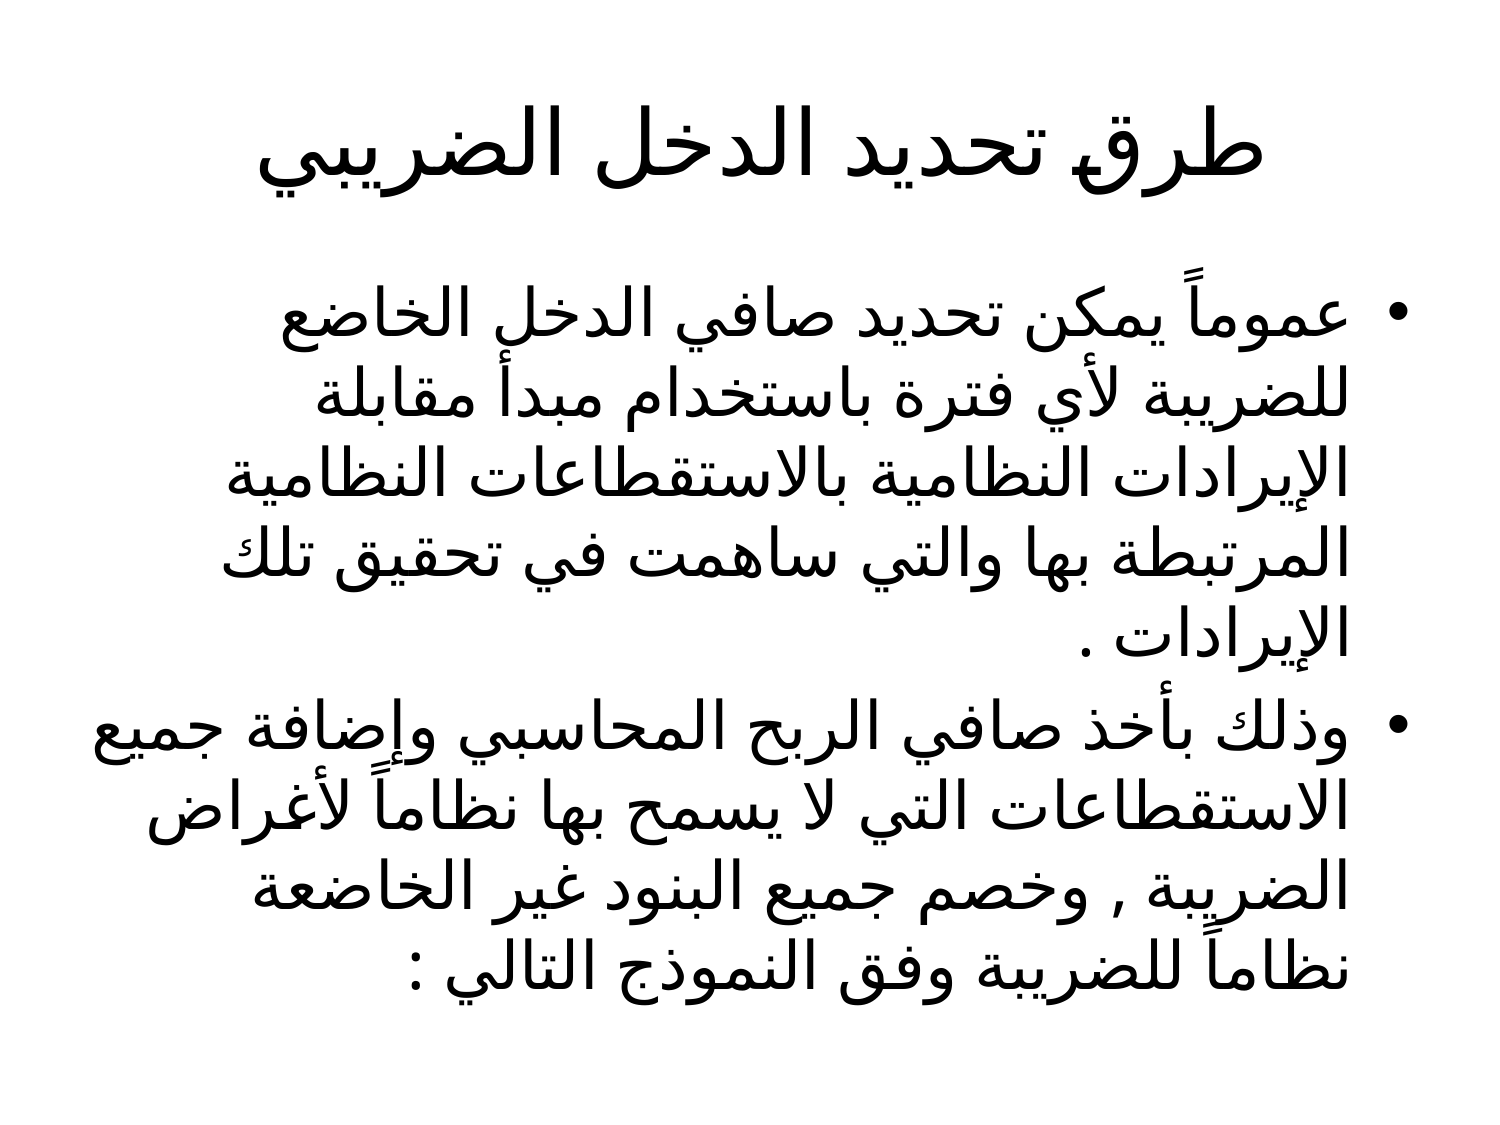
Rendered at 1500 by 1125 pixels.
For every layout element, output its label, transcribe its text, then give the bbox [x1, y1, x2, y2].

list عموماً يمكن تحديد صافي الدخل الخاضع للضريبة لأي فترة باستخدام مبدأ مقابلة الإيرادات النظامية بالاستقطاعات النظامية المرتبطة بها والتي ساهمت في تحقيق تلك الإيرادات . وذلك بأخذ صافي الربح المحاسبي وإضافة جميع الاستقطاعات التي لا يسمح بها نظاماً لأغراض الضريبة , وخصم جميع البنود غير الخاضعة نظاماً للضريبة وفق النموذج التالي : [75, 262, 1425, 1005]
title طرق تحديد الدخل الضريبي [75, 45, 1425, 233]
